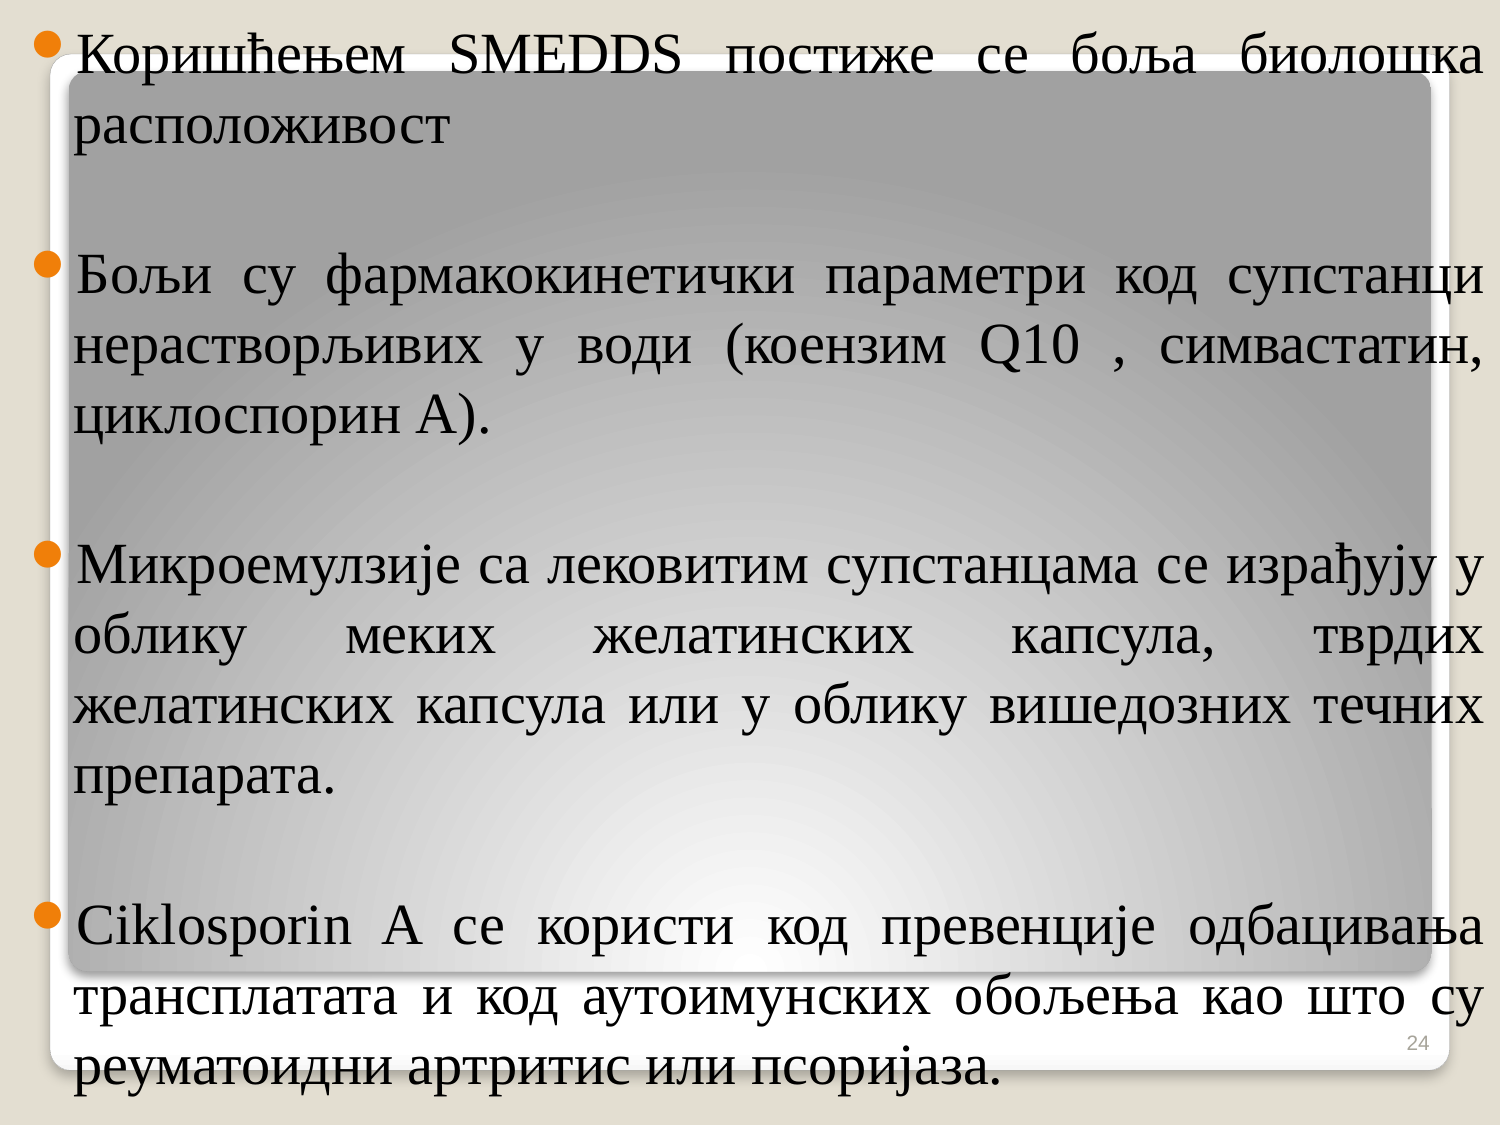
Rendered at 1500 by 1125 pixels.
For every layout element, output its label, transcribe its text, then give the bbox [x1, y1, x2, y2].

list Коришћењем SMEDDS постиже се боља биолошка расположивост Бољи су фармакокинетички параметри код супстанци нерастворљивих у води (коензим Q10 , симвастатин, циклоспорин А). Микроемулзије са лековитим супстанцама се израђују у облику меких желатинских капсула, тврдих желатинских капсула или у облику вишедозних течних препарата. Ciklosporin A се користи код превенције одбацивања трансплатата и код аутоимунских обољења као што су реуматоидни артритис или псоријаза. [0, 0, 1500, 1125]
slide_number 24 [1369, 1002, 1445, 1063]
